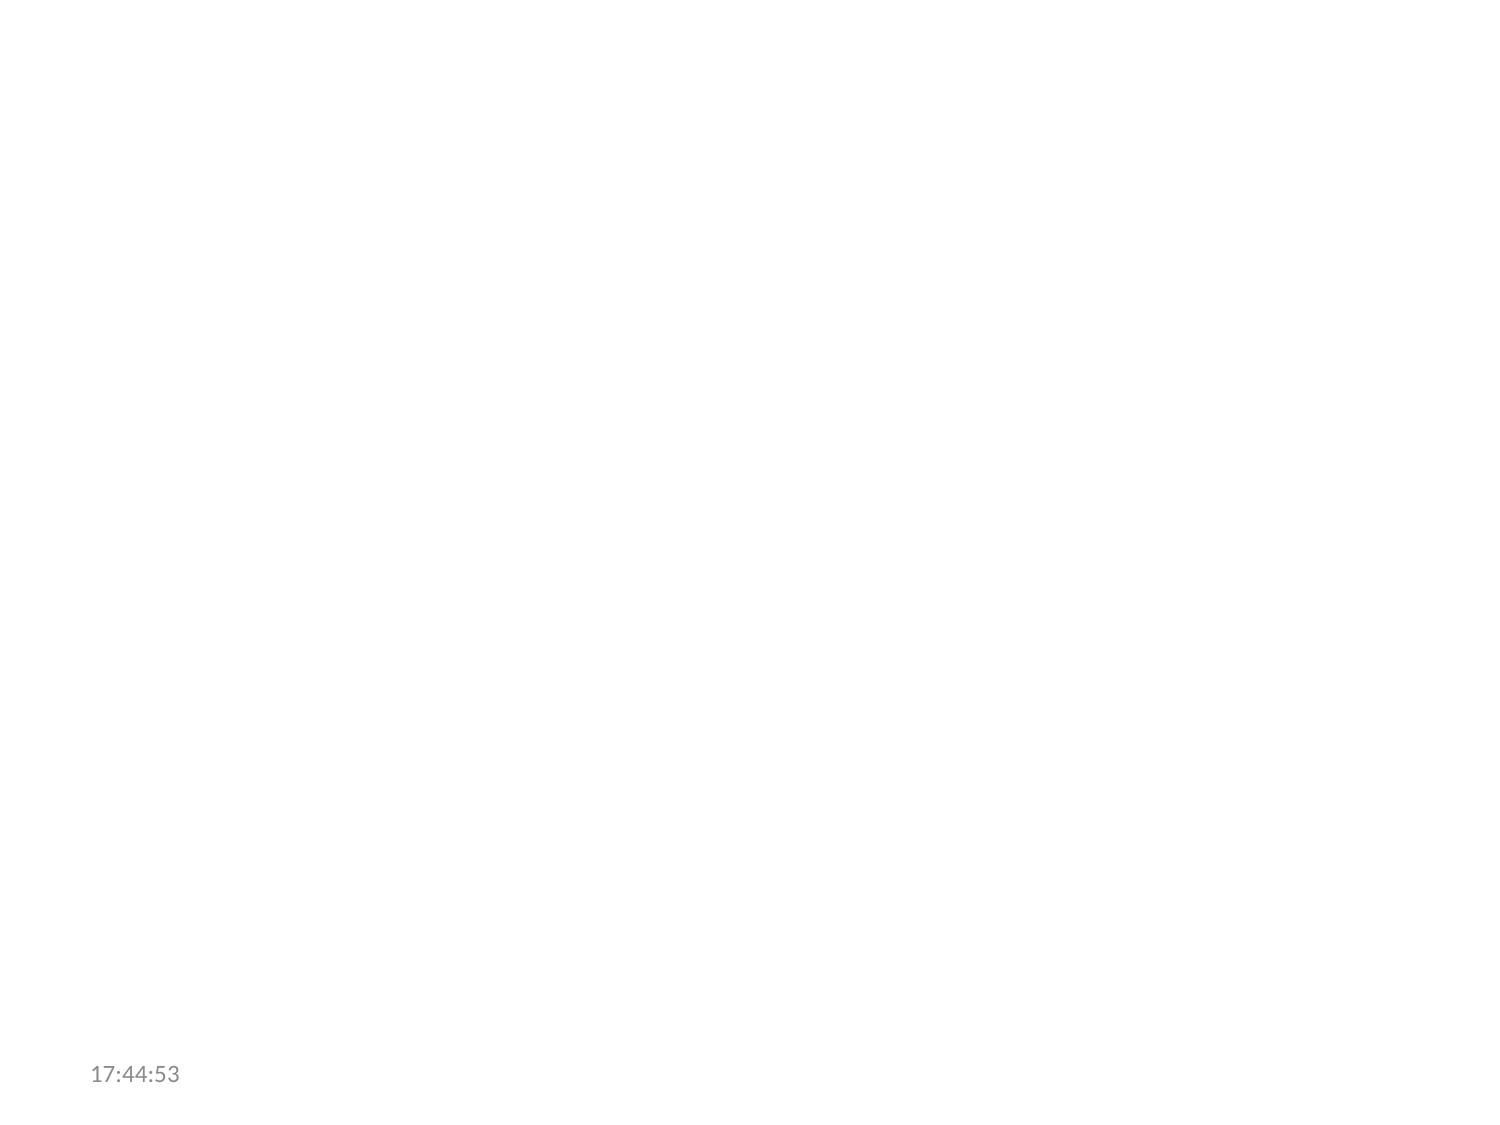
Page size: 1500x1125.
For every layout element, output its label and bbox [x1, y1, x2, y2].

slide_number [75, 1042, 425, 1103]
